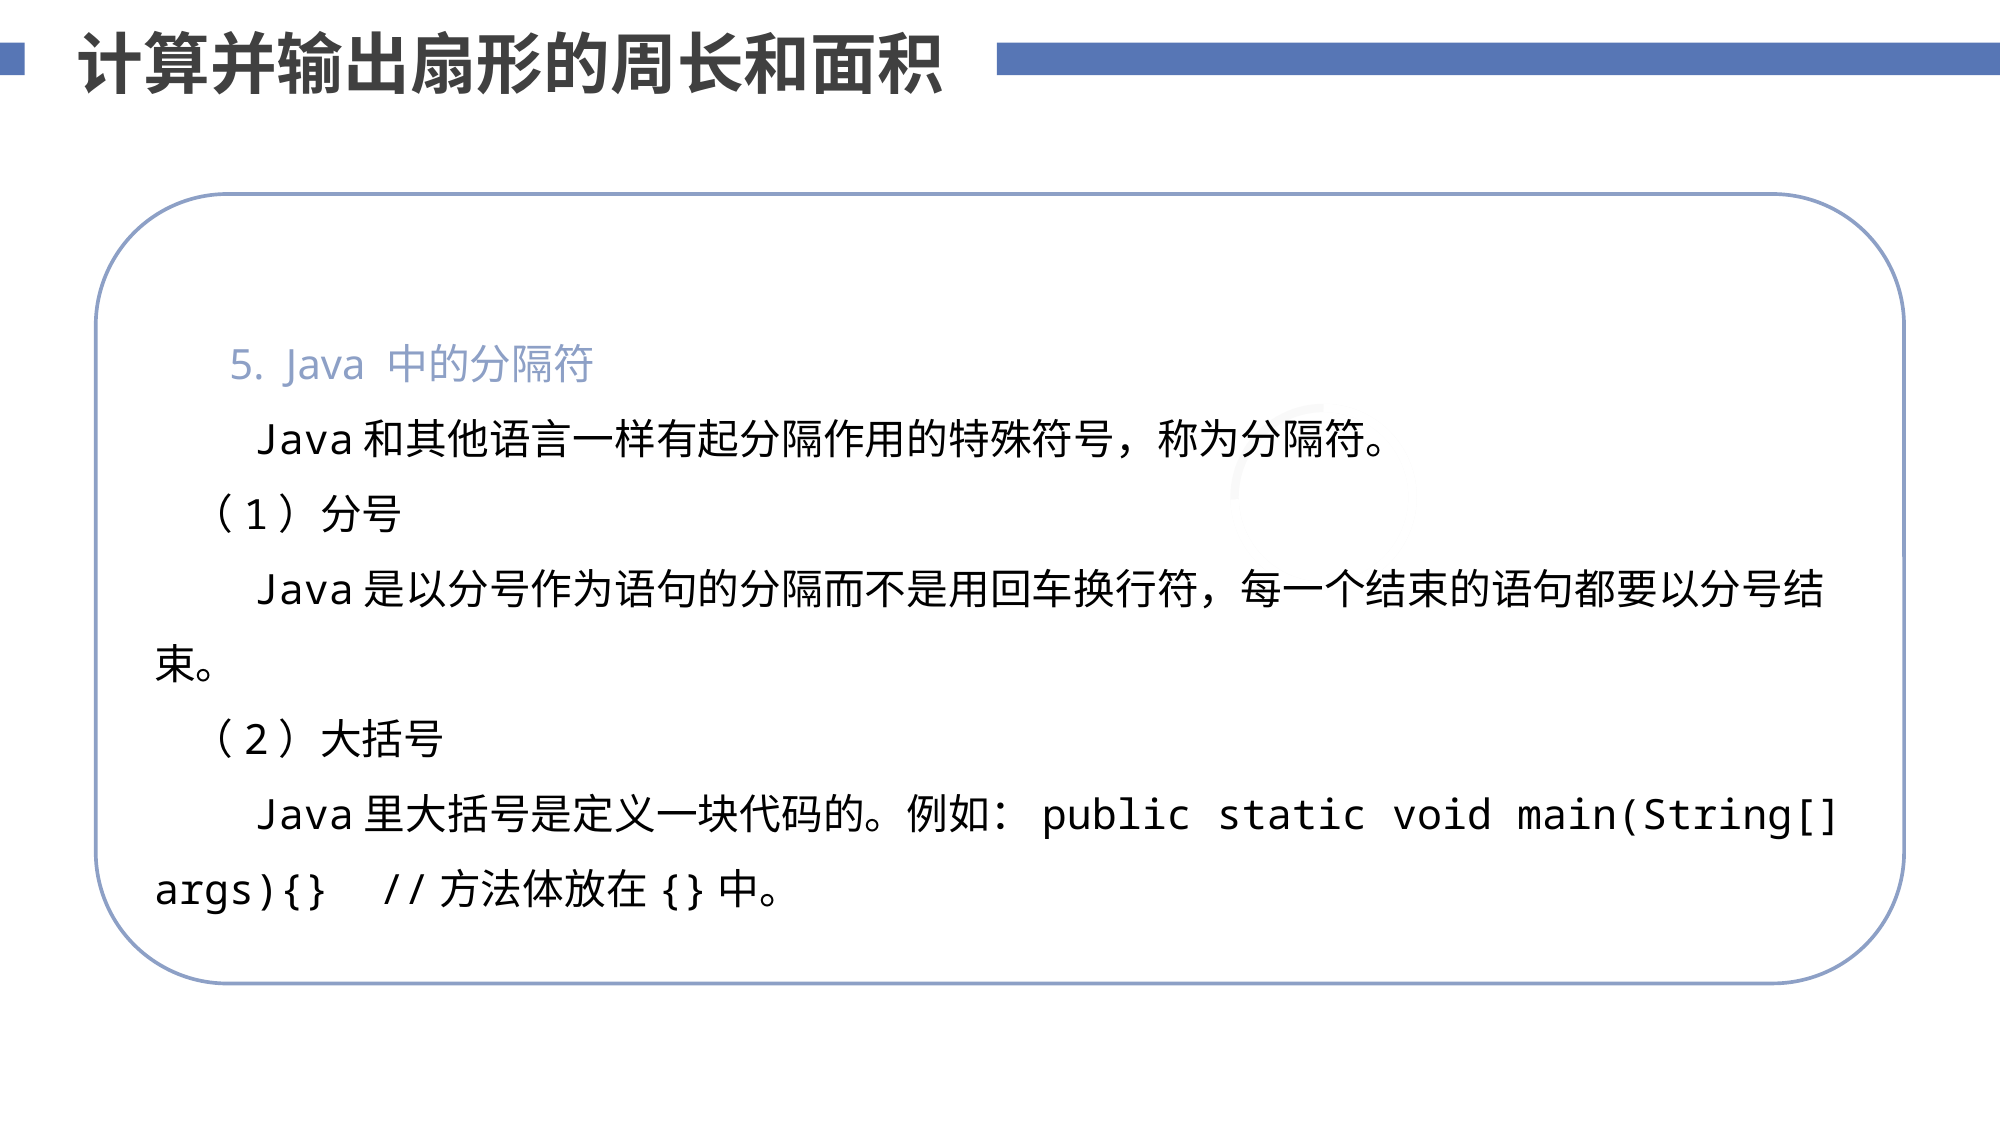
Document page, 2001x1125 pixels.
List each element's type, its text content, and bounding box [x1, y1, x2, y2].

text_box 计算并输出扇形的周长和面积 [76, 21, 945, 102]
text_box [996, 41, 2000, 76]
text_box [0, 41, 26, 76]
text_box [1234, 407, 1413, 587]
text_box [1451, 385, 1820, 591]
text_box [94, 192, 1906, 985]
